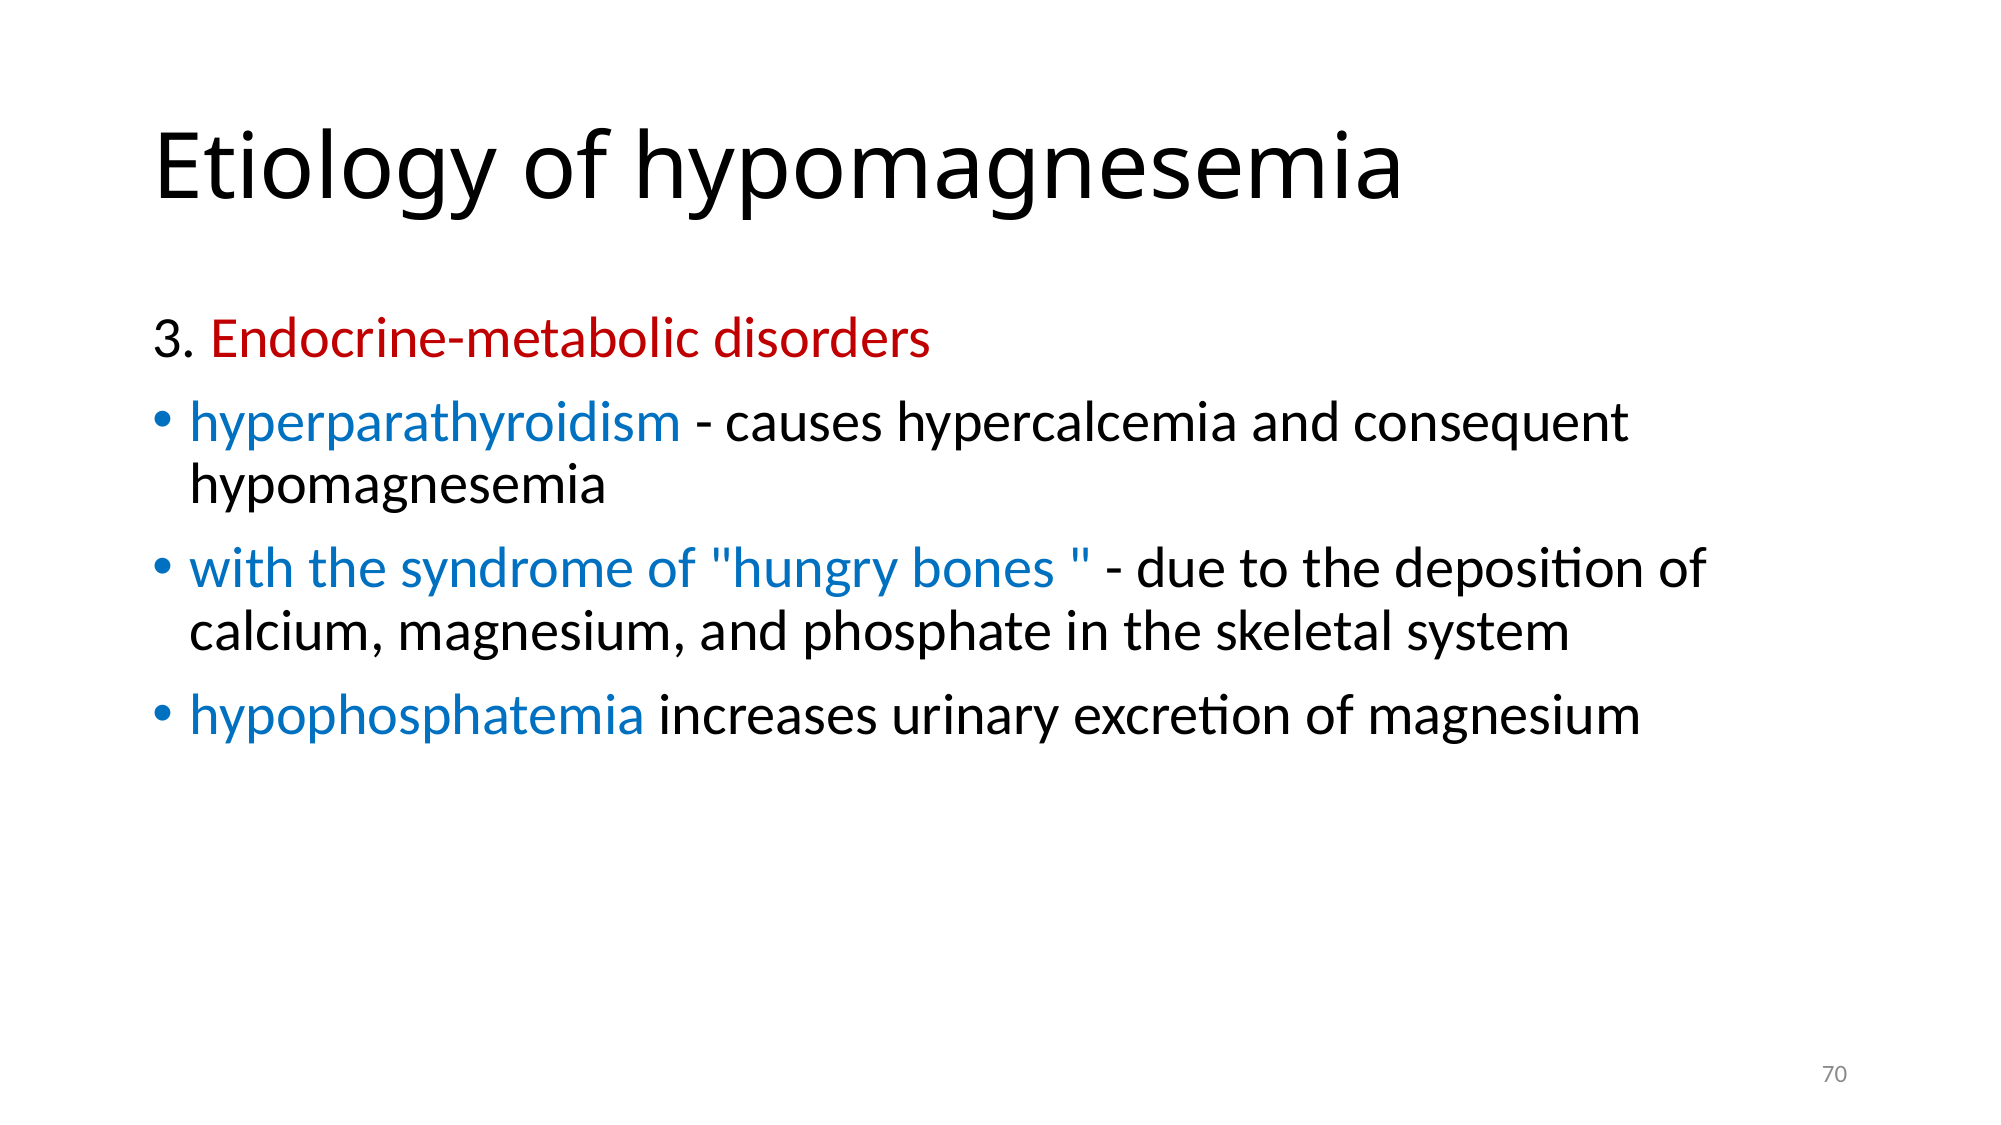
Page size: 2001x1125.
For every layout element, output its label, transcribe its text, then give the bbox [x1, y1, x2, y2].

list 3. Endocrine-metabolic disorders hyperparathyroidism - causes hypercalcemia and consequent hypomagnesemia with the syndrome of "hungry bones " - due to the deposition of calcium, magnesium, and phosphate in the skeletal system hypophosphatemia increases urinary excretion of magnesium [137, 299, 1863, 1014]
slide_number 70 [1412, 1042, 1863, 1103]
title Etiology of hypomagnesemia [137, 59, 1863, 278]
